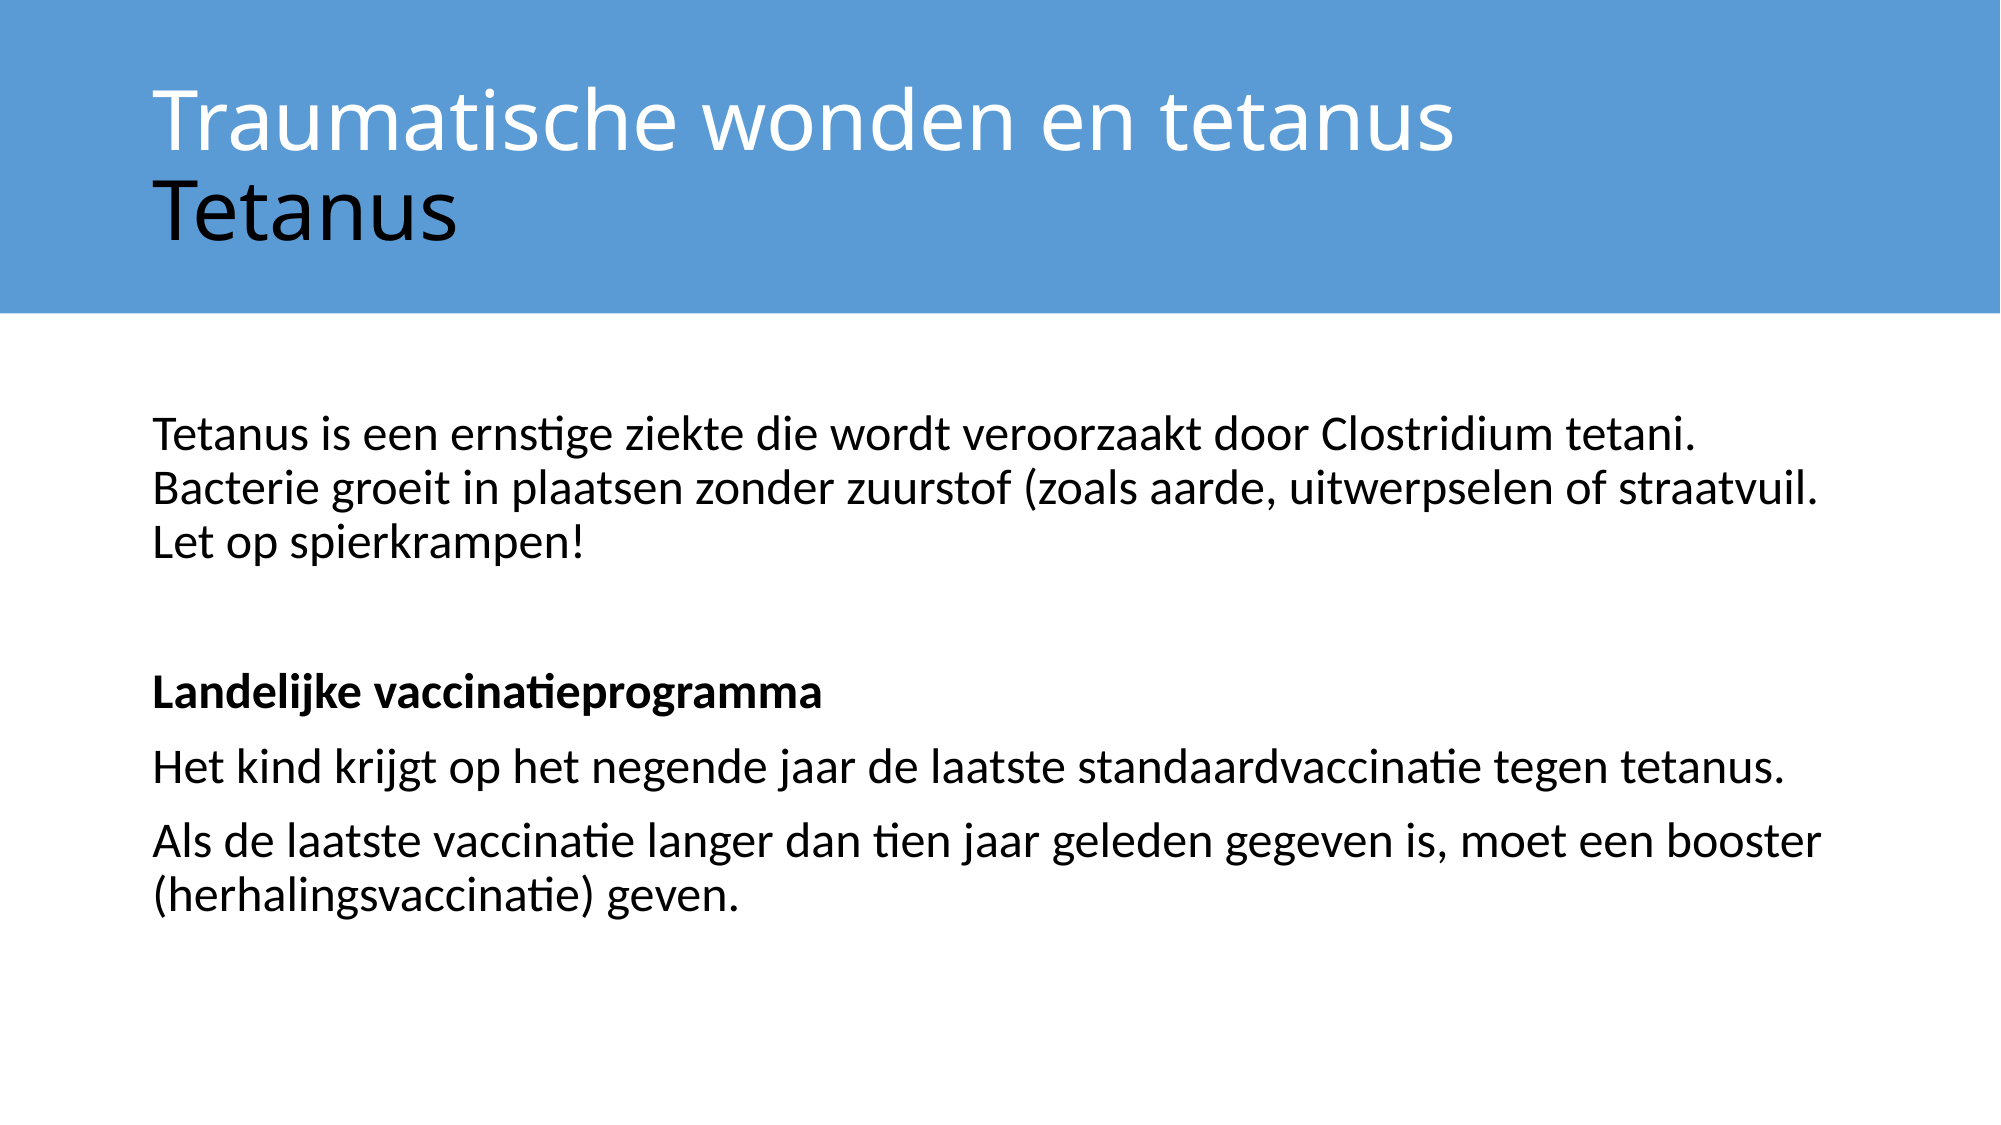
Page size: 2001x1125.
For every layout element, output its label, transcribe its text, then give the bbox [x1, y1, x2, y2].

text_box [0, 0, 2000, 314]
title Traumatische wonden en tetanus Tetanus [137, 59, 1863, 278]
list Tetanus is een ernstige ziekte die wordt veroorzaakt door Clostridium tetani. Bacterie groeit in plaatsen zonder zuurstof (zoals aarde, uitwerpselen of straatvuil. Let op spierkrampen! Landelijke vaccinatieprogramma Het kind krijgt op het negende jaar de laatste standaardvaccinatie tegen tetanus. Als de laatste vaccinatie langer dan tien jaar geleden gegeven is, moet een booster (herhalingsvaccinatie) geven. [137, 399, 1863, 1014]
